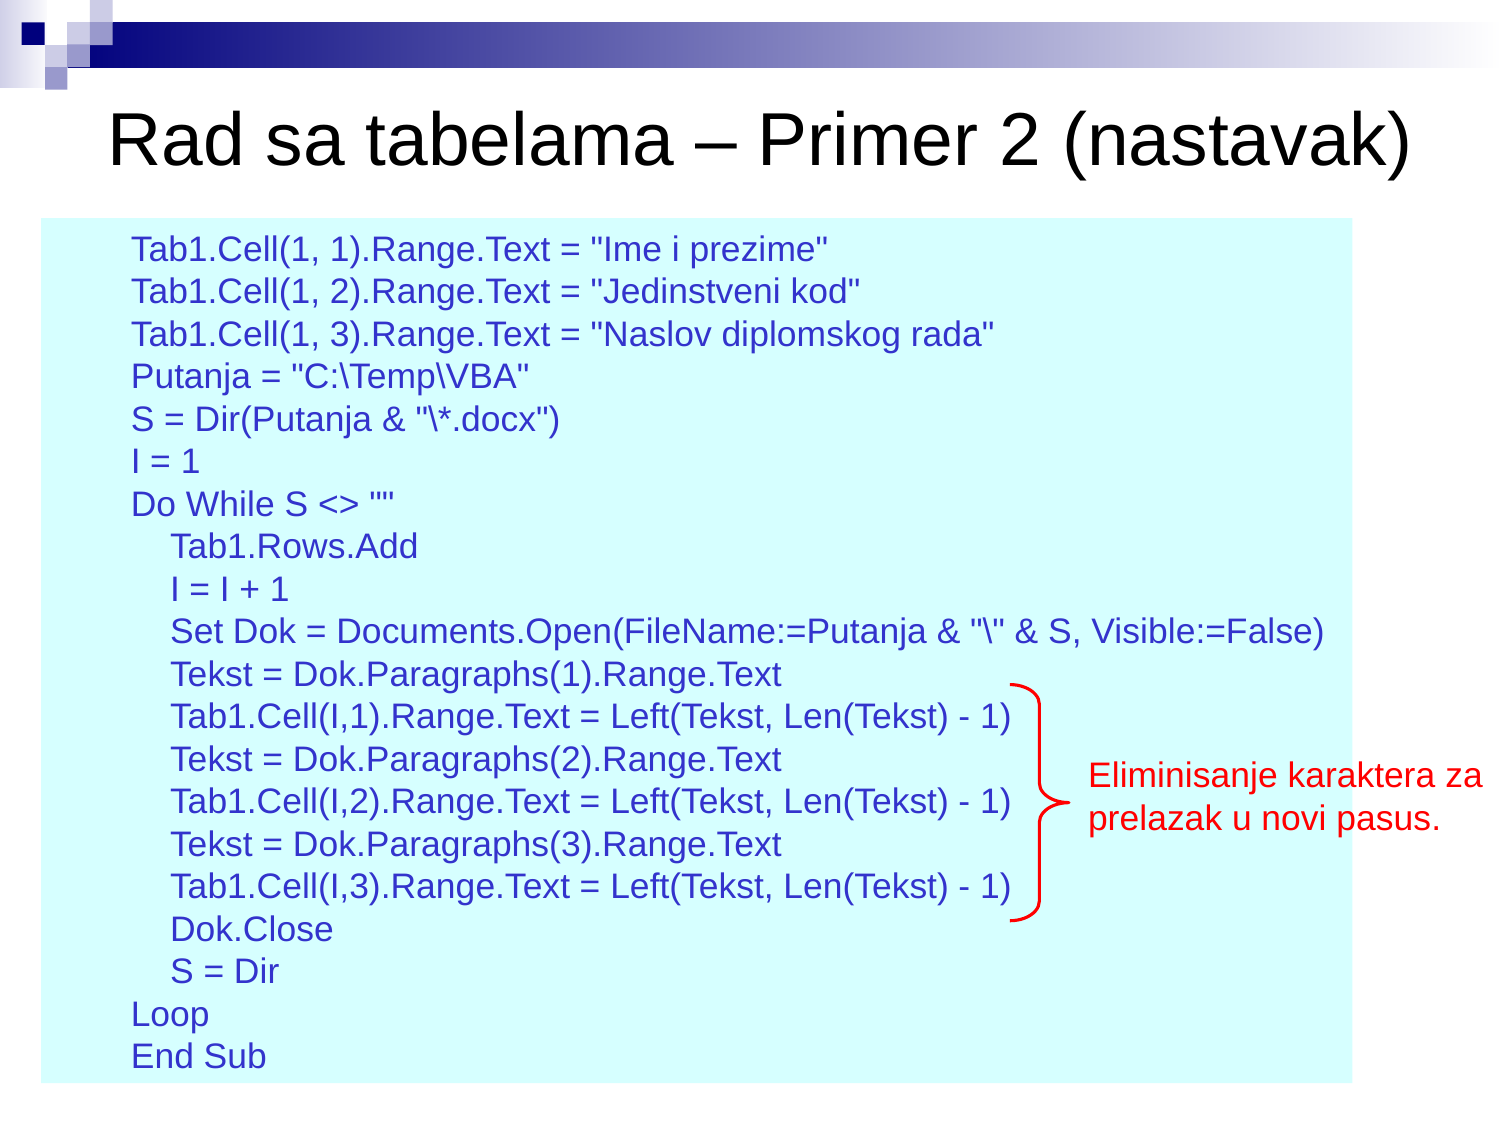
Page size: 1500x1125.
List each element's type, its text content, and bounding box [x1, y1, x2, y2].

text_box Eliminisanje karaktera za prelazak u novi pasus. [1073, 744, 1499, 845]
text_box Tab1.Cell(1, 1).Range.Text = "Ime i prezime" Tab1.Cell(1, 2).Range.Text = "Jedinstveni kod" Tab1.Cell(1, 3).Range.Text = "Naslov diplomskog rada" Putanja = "C:\Temp\VBA" S = Dir(Putanja & "\*.docx") I = 1 Do While S <> "" Tab1.Rows.Add I = I + 1 Set Dok = Documents.Open(FileName:=Putanja & "\" & S, Visible:=False) Tekst = Dok.Paragraphs(1).Range.Text Tab1.Cell(I,1).Range.Text = Left(Tekst, Len(Tekst) - 1) Tekst = Dok.Paragraphs(2).Range.Text Tab1.Cell(I,2).Range.Text = Left(Tekst, Len(Tekst) - 1) Tekst = Dok.Paragraphs(3).Range.Text Tab1.Cell(I,3).Range.Text = Left(Tekst, Len(Tekst) - 1) Dok.Close S = Dir Loop End Sub [41, 218, 1353, 1084]
text_box [1009, 684, 1069, 921]
title Rad sa tabelama – Primer 2 (nastavak) [92, 75, 1436, 197]
